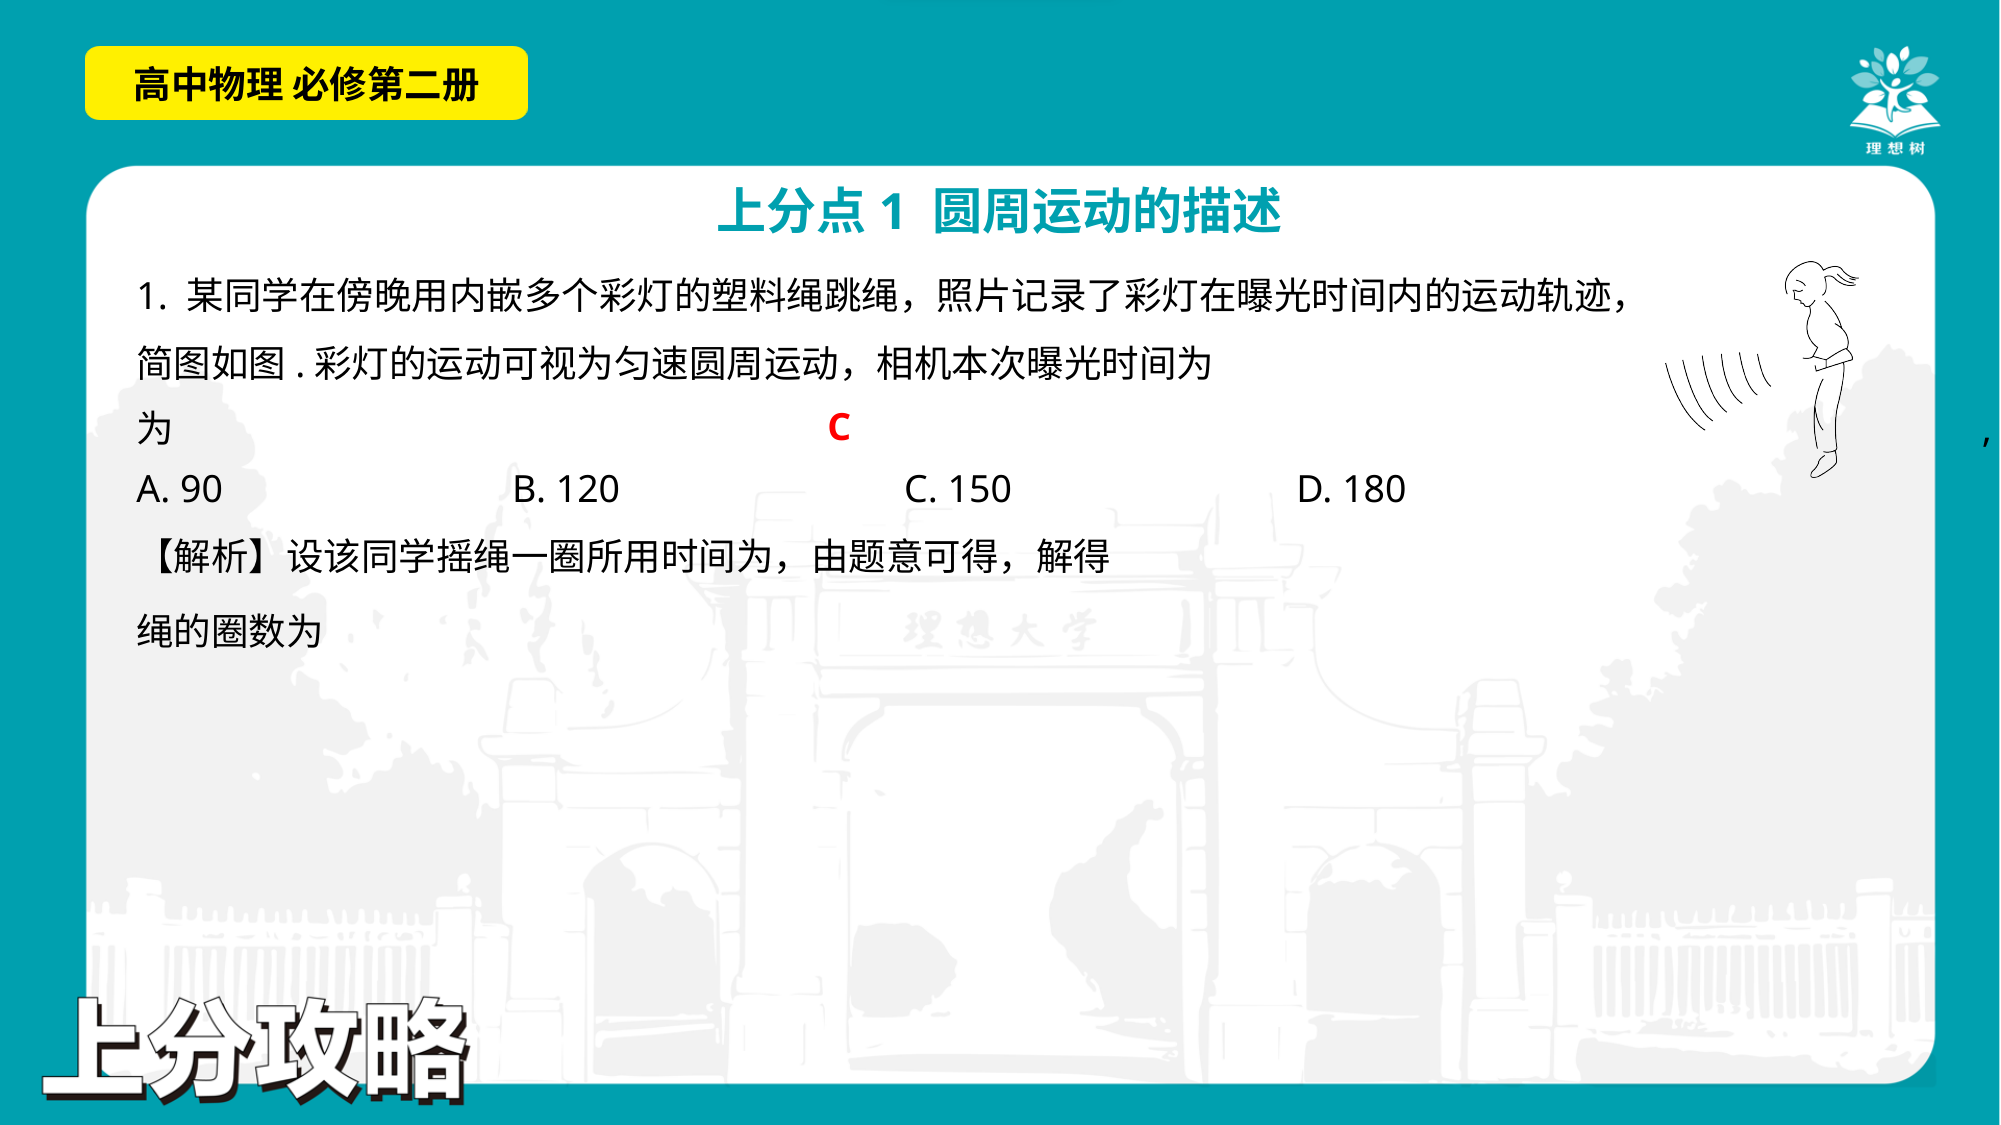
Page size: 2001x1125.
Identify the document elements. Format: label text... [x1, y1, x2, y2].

picture [0, 0, 2000, 1125]
text_box A. 90 B. 120 C. 150 D. 180 [136, 443, 1658, 503]
text_box C [812, 383, 867, 442]
